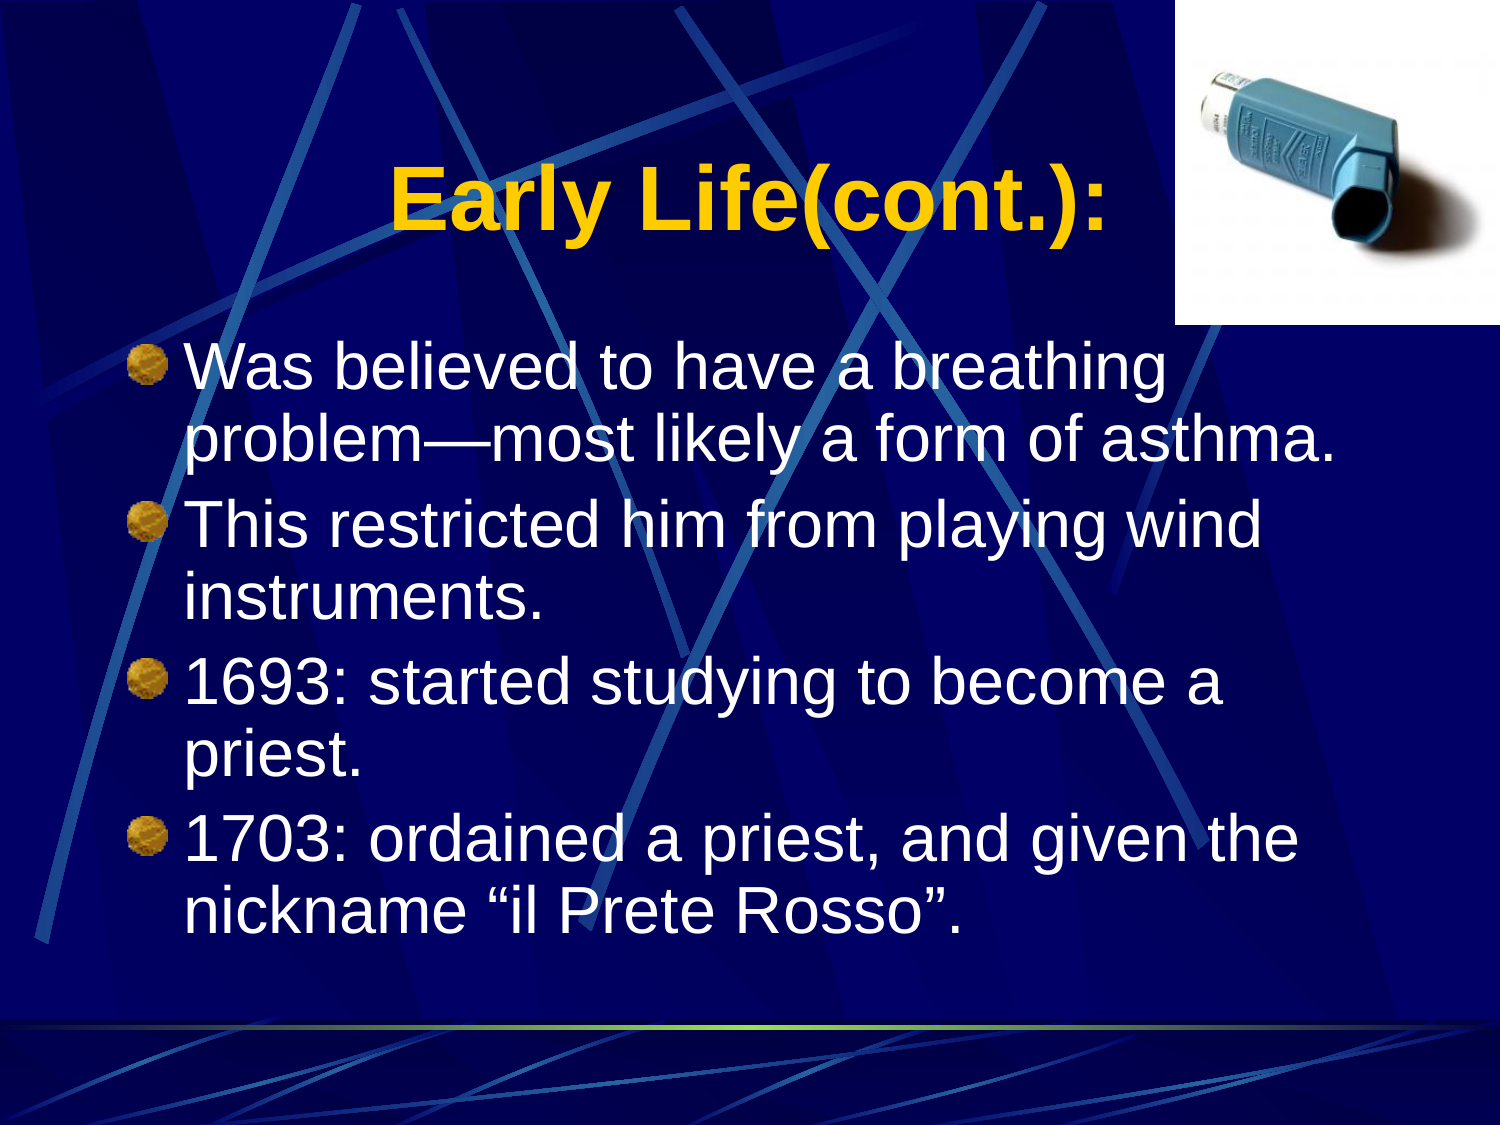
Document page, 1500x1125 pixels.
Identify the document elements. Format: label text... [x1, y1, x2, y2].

picture [127, 501, 168, 542]
picture [1174, 0, 1500, 326]
title Early Life(cont.): [112, 131, 1169, 257]
list Was believed to have a breathing problem—most likely a form of asthma. This restricted him from playing wind instruments. 1693: started studying to become a priest. 1703: ordained a priest, and given the nickname “il Prete Rosso”. [112, 324, 1388, 1001]
picture [127, 344, 168, 385]
picture [127, 658, 168, 699]
picture [127, 816, 168, 856]
